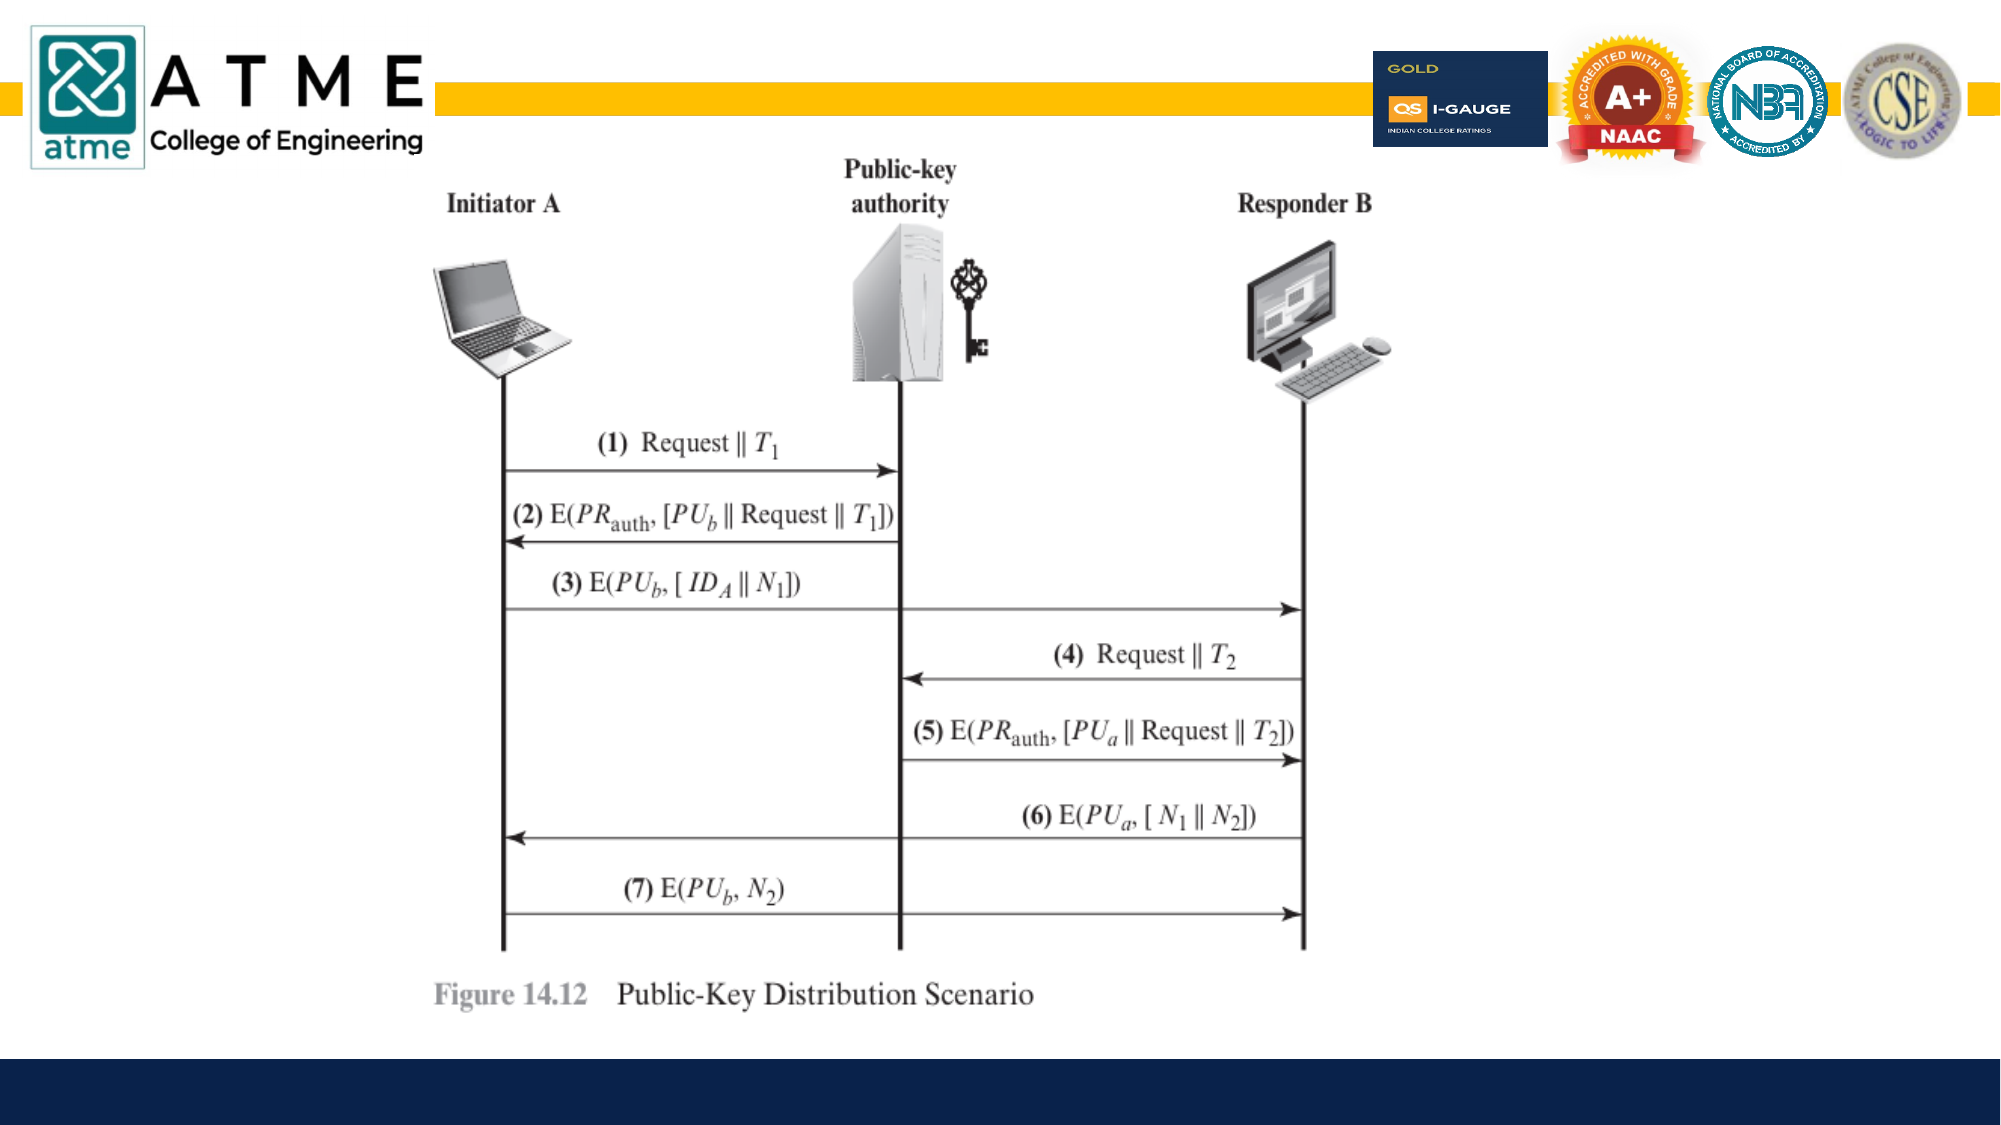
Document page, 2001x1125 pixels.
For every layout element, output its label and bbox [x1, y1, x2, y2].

picture [22, 15, 1403, 1026]
picture [1840, 26, 1968, 176]
picture [1373, 20, 1828, 180]
picture [0, 1059, 2001, 1125]
